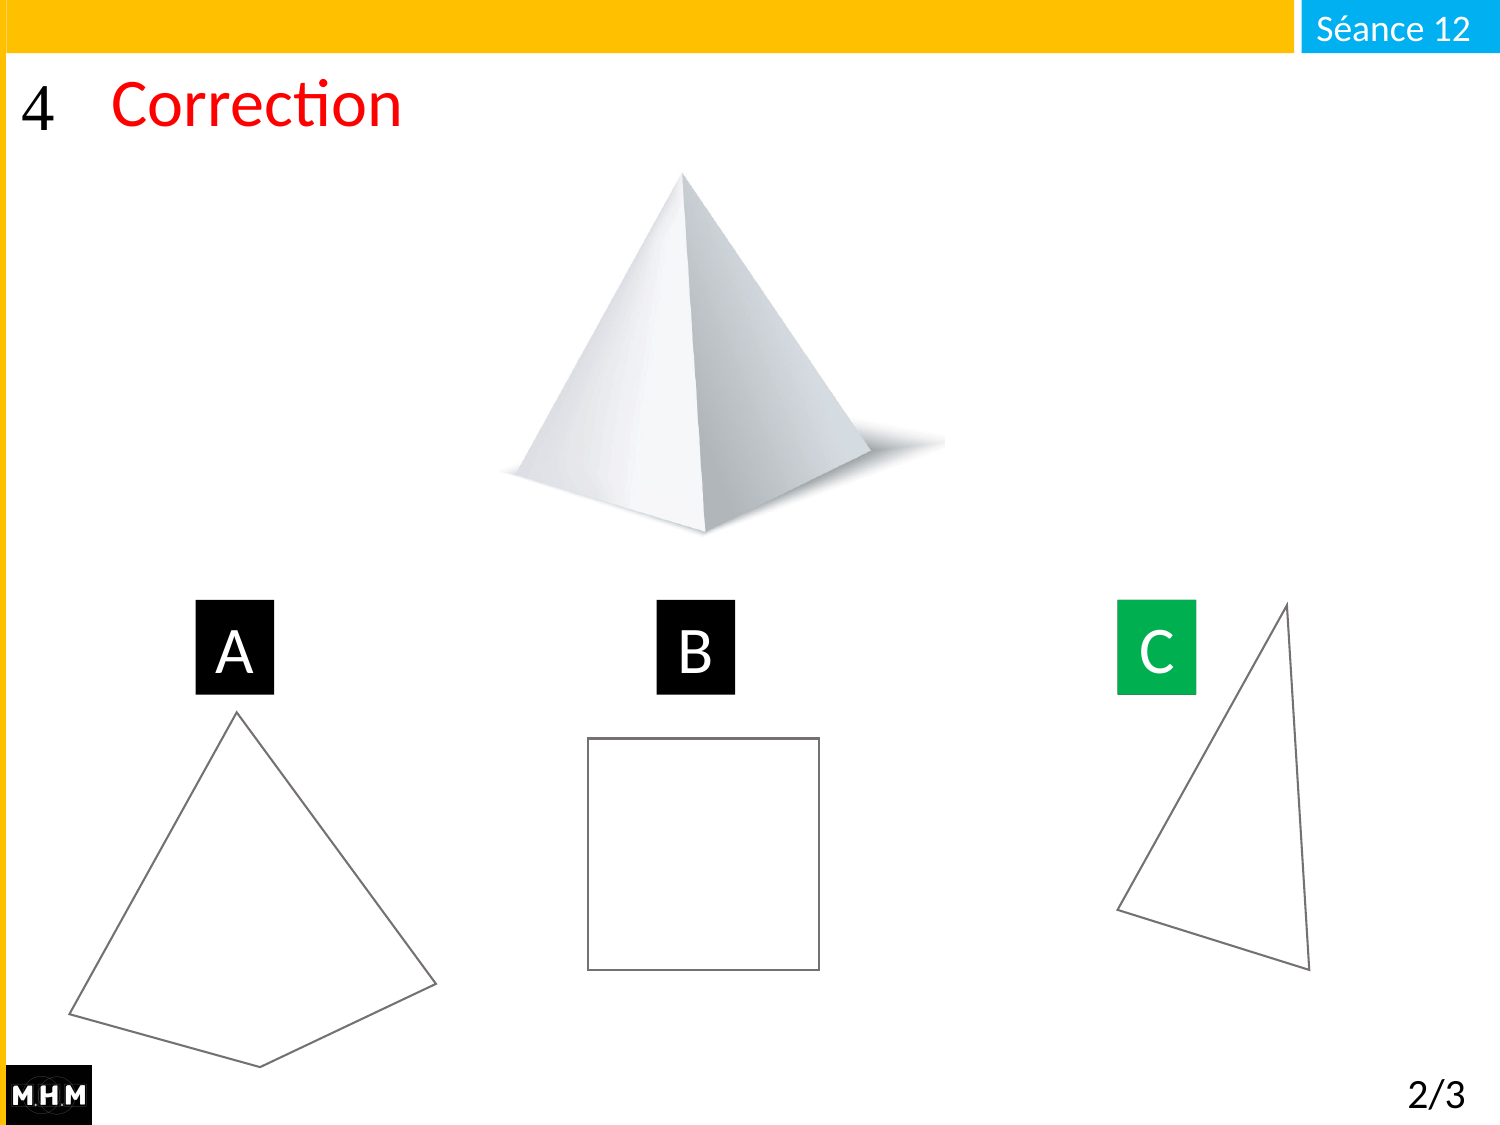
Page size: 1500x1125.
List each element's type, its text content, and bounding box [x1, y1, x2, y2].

picture [494, 149, 945, 558]
text_box [1116, 601, 1311, 972]
text_box A [195, 599, 275, 695]
text_box [67, 710, 438, 1069]
picture [6, 1065, 92, 1125]
list 2/3 [1373, 1064, 1500, 1125]
text_box C [1117, 599, 1197, 695]
text_box B [656, 599, 736, 695]
text_box [587, 737, 820, 971]
title Correction [96, 60, 1470, 150]
